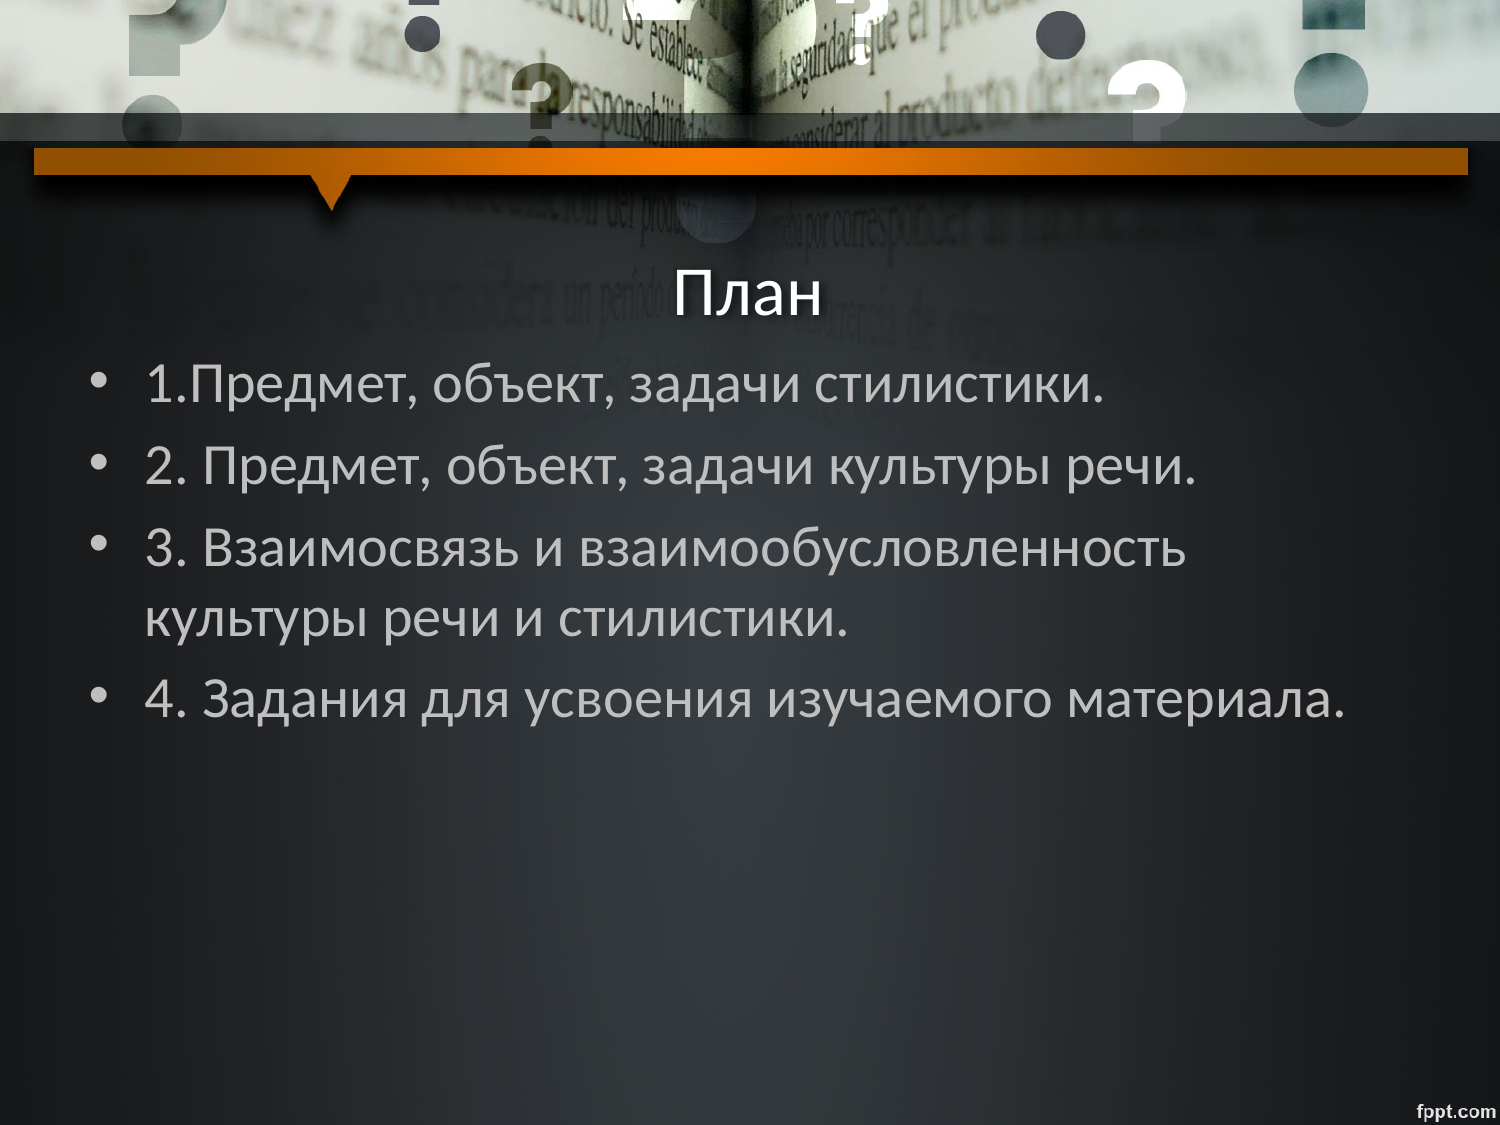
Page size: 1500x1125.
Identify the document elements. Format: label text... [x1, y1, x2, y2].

picture [0, 0, 1500, 1125]
title План [73, 236, 1424, 337]
list 1.Предмет, объект, задачи стилистики. 2. Предмет, объект, задачи культуры речи. 3. Взаимосвязь и взаимообусловленность культуры речи и стилистики. 4. Задания для усвоения изучаемого материала. [73, 337, 1424, 1014]
